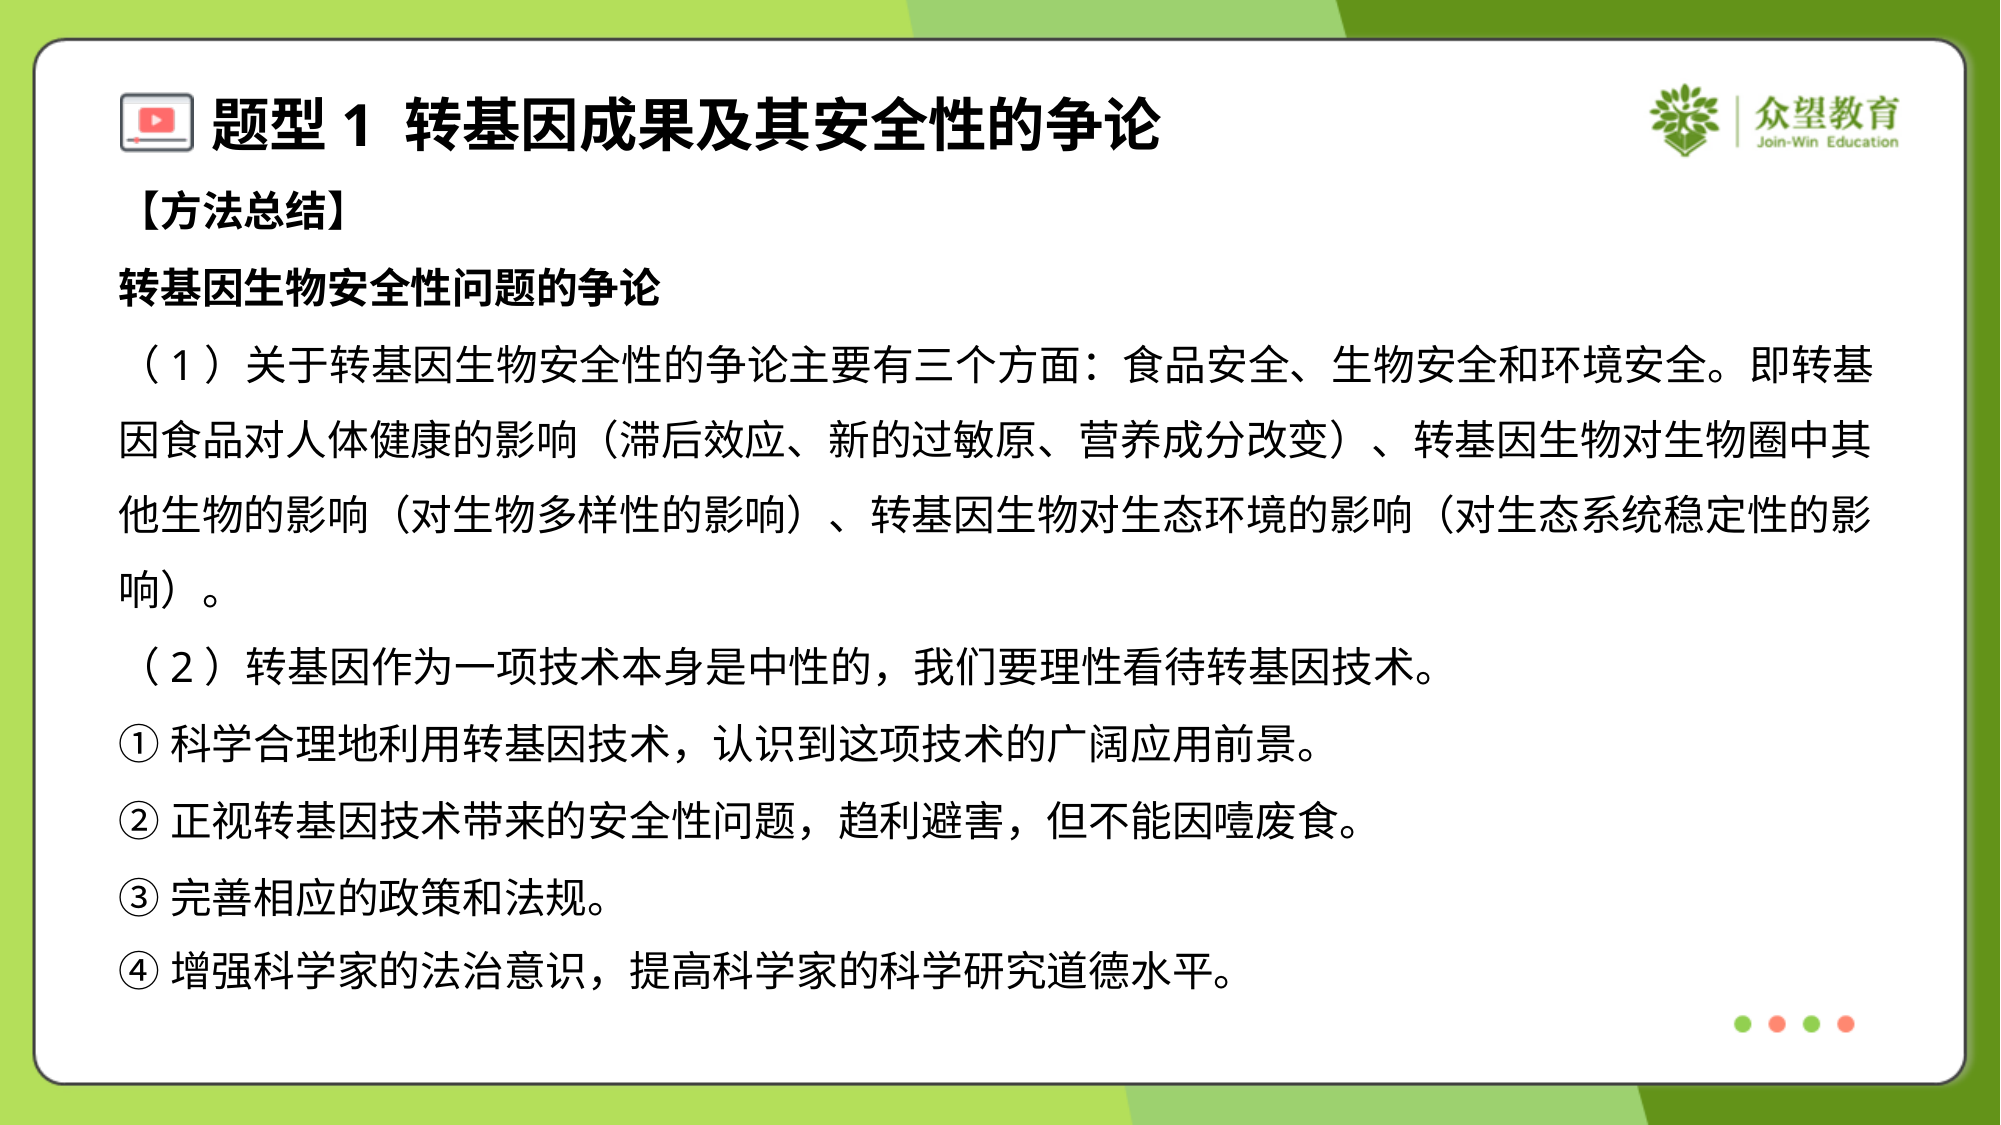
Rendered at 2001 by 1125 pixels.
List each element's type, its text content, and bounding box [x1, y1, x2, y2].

picture [0, 0, 2000, 1125]
text_box 【方法总结】 转基因生物安全性问题的争论 （1）关于转基因生物安全性的争论主要有三个方面：食品安全、生物安全和环境安全。即转基 因食品对人体健康的影响（滞后效应、新的过敏原、营养成分改变）、转基因生物对生物圈中其 他生物的影响（对生物多样性的影响）、转基因生物对生态环境的影响（对生态系统稳定性的影 响）。 （2）转基因作为一项技术本身是中性的，我们要理性看待转基因技术。 ①科学合理地利用转基因技术，认识到这项技术的广阔应用前景。 ②正视转基因技术带来的安全性问题，趋利避害，但不能因噎废食。 ③完善相应的政策和法规。 ④增强科学家的法治意识，提高科学家的科学研究道德水平。 [118, 159, 1883, 988]
